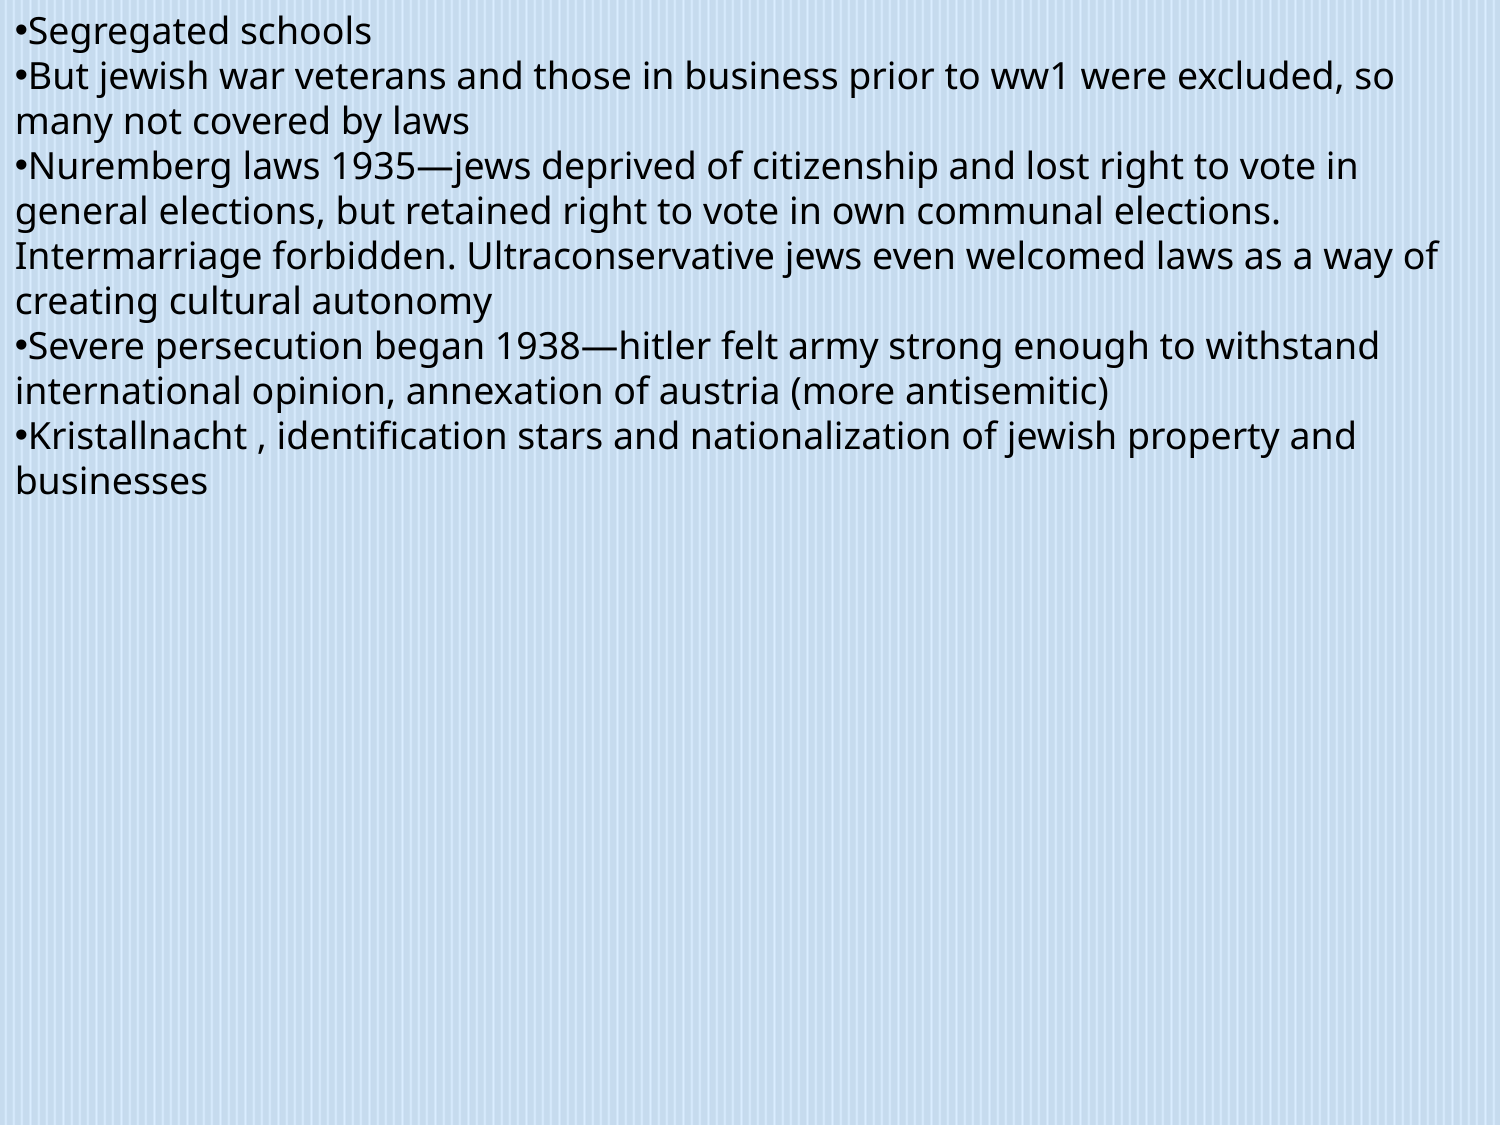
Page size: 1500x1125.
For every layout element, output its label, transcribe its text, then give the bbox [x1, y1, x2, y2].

text_box Segregated schools But jewish war veterans and those in business prior to ww1 were excluded, so many not covered by laws Nuremberg laws 1935—jews deprived of citizenship and lost right to vote in general elections, but retained right to vote in own communal elections. Intermarriage forbidden. Ultraconservative jews even welcomed laws as a way of creating cultural autonomy Severe persecution began 1938—hitler felt army strong enough to withstand international opinion, annexation of austria (more antisemitic) Kristallnacht , identification stars and nationalization of jewish property and businesses [0, 0, 1463, 510]
